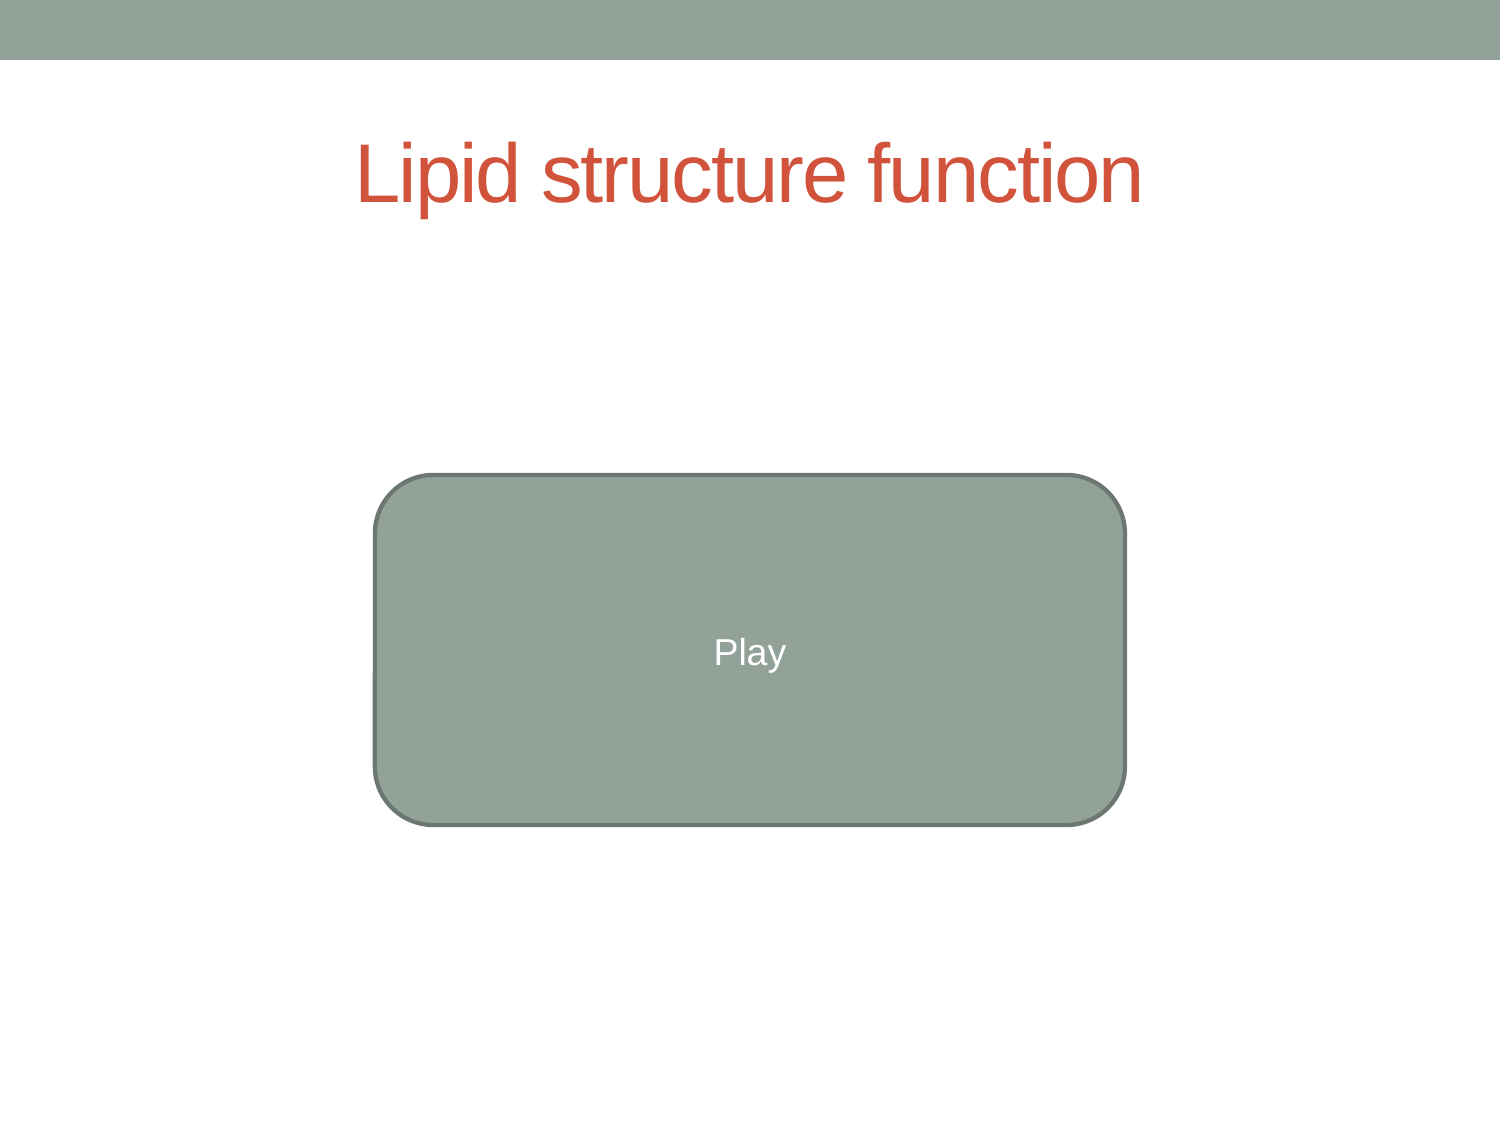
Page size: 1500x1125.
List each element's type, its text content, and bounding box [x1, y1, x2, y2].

title Lipid structure function [75, 87, 1425, 250]
text_box Play [372, 472, 1128, 828]
